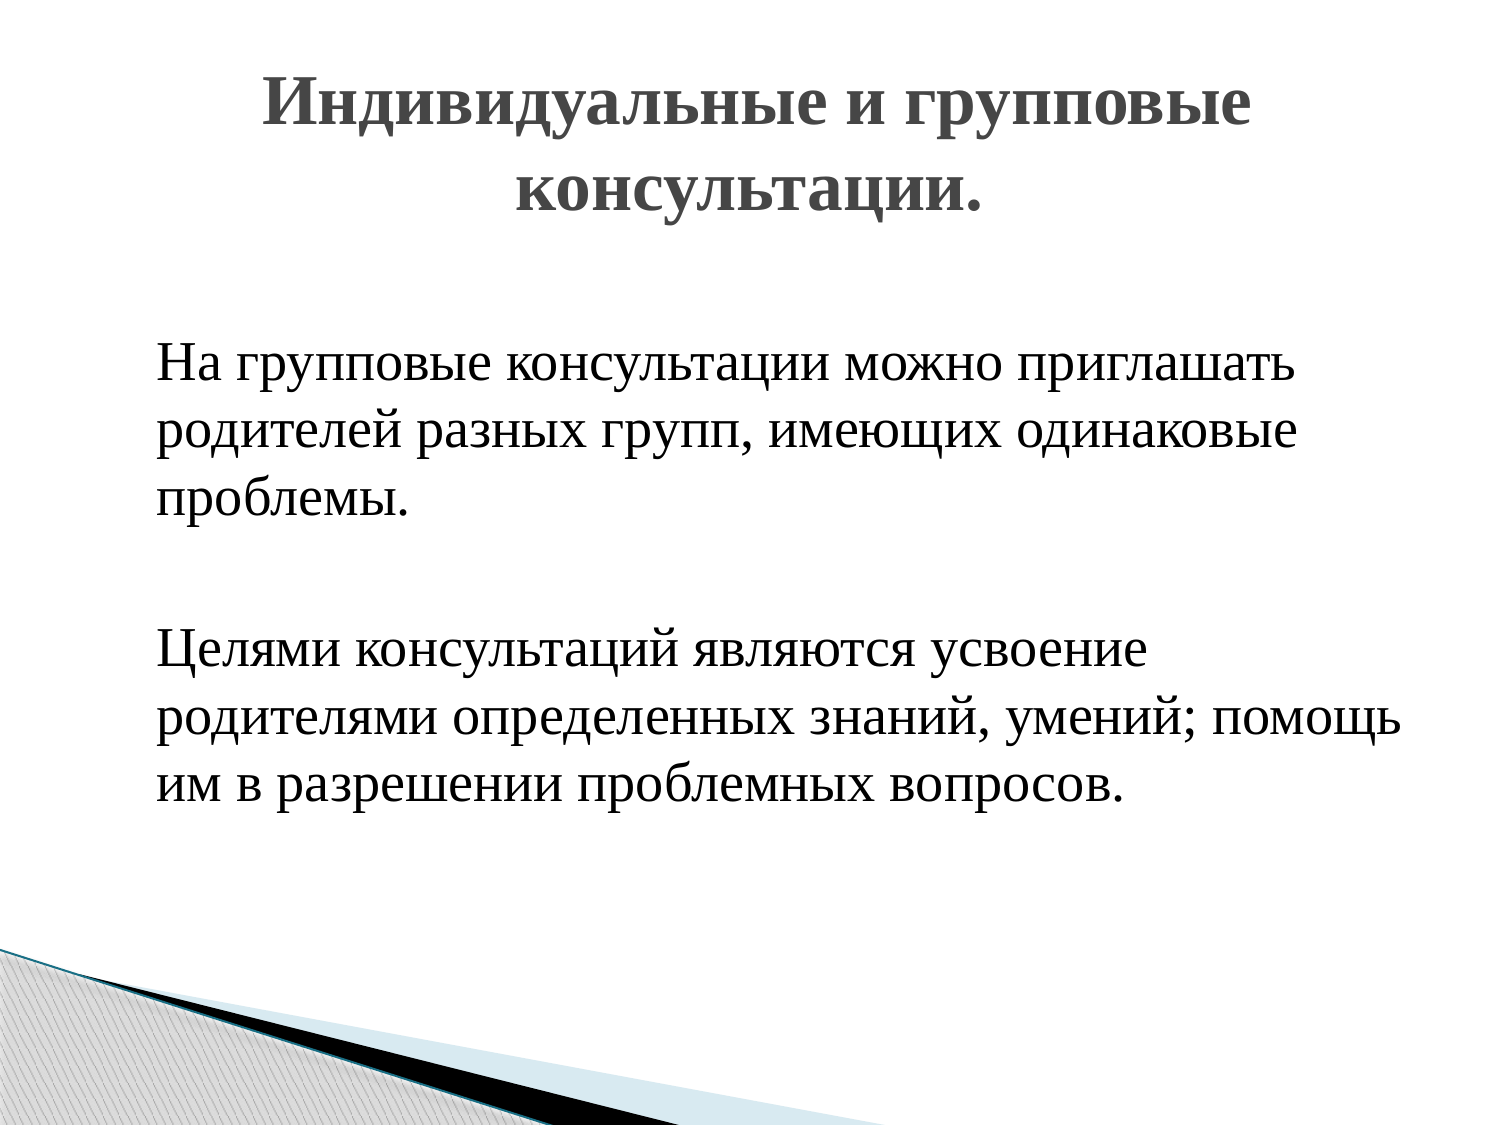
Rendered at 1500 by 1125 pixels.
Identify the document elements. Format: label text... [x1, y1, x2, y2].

list На групповые консультации можно приглашать родителей разных групп, имеющих одинаковые проблемы. Целями консультаций являются усвоение родителями определенных знаний, умений; помощь им в разрешении проблемных вопросов. [82, 316, 1432, 1059]
title Индивидуальные и групповые консультации. [75, 45, 1425, 233]
